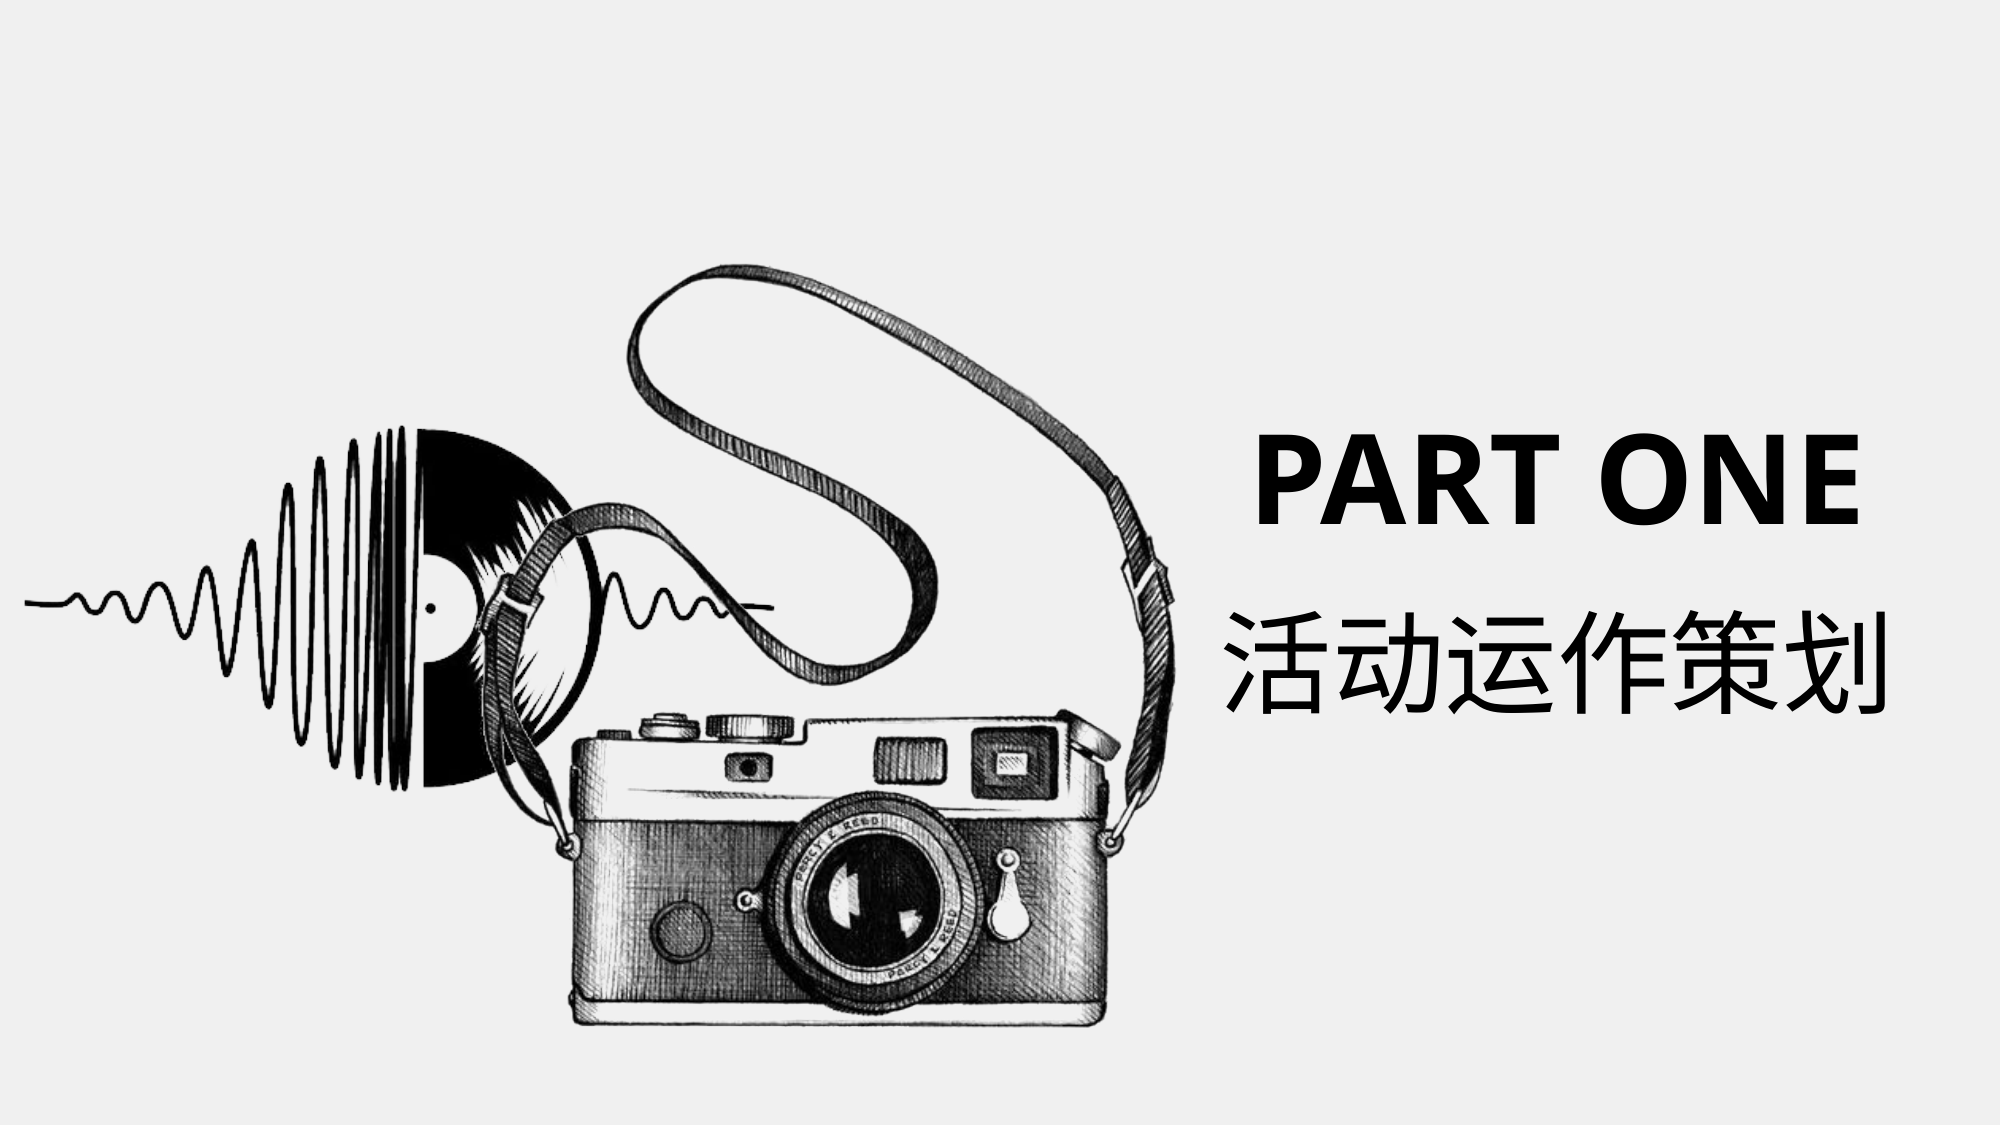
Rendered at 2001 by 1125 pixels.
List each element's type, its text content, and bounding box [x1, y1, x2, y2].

picture [0, 52, 1285, 1125]
text_box 活动运作策划 [1034, 585, 2000, 736]
text_box PART ONE [1034, 392, 2000, 558]
